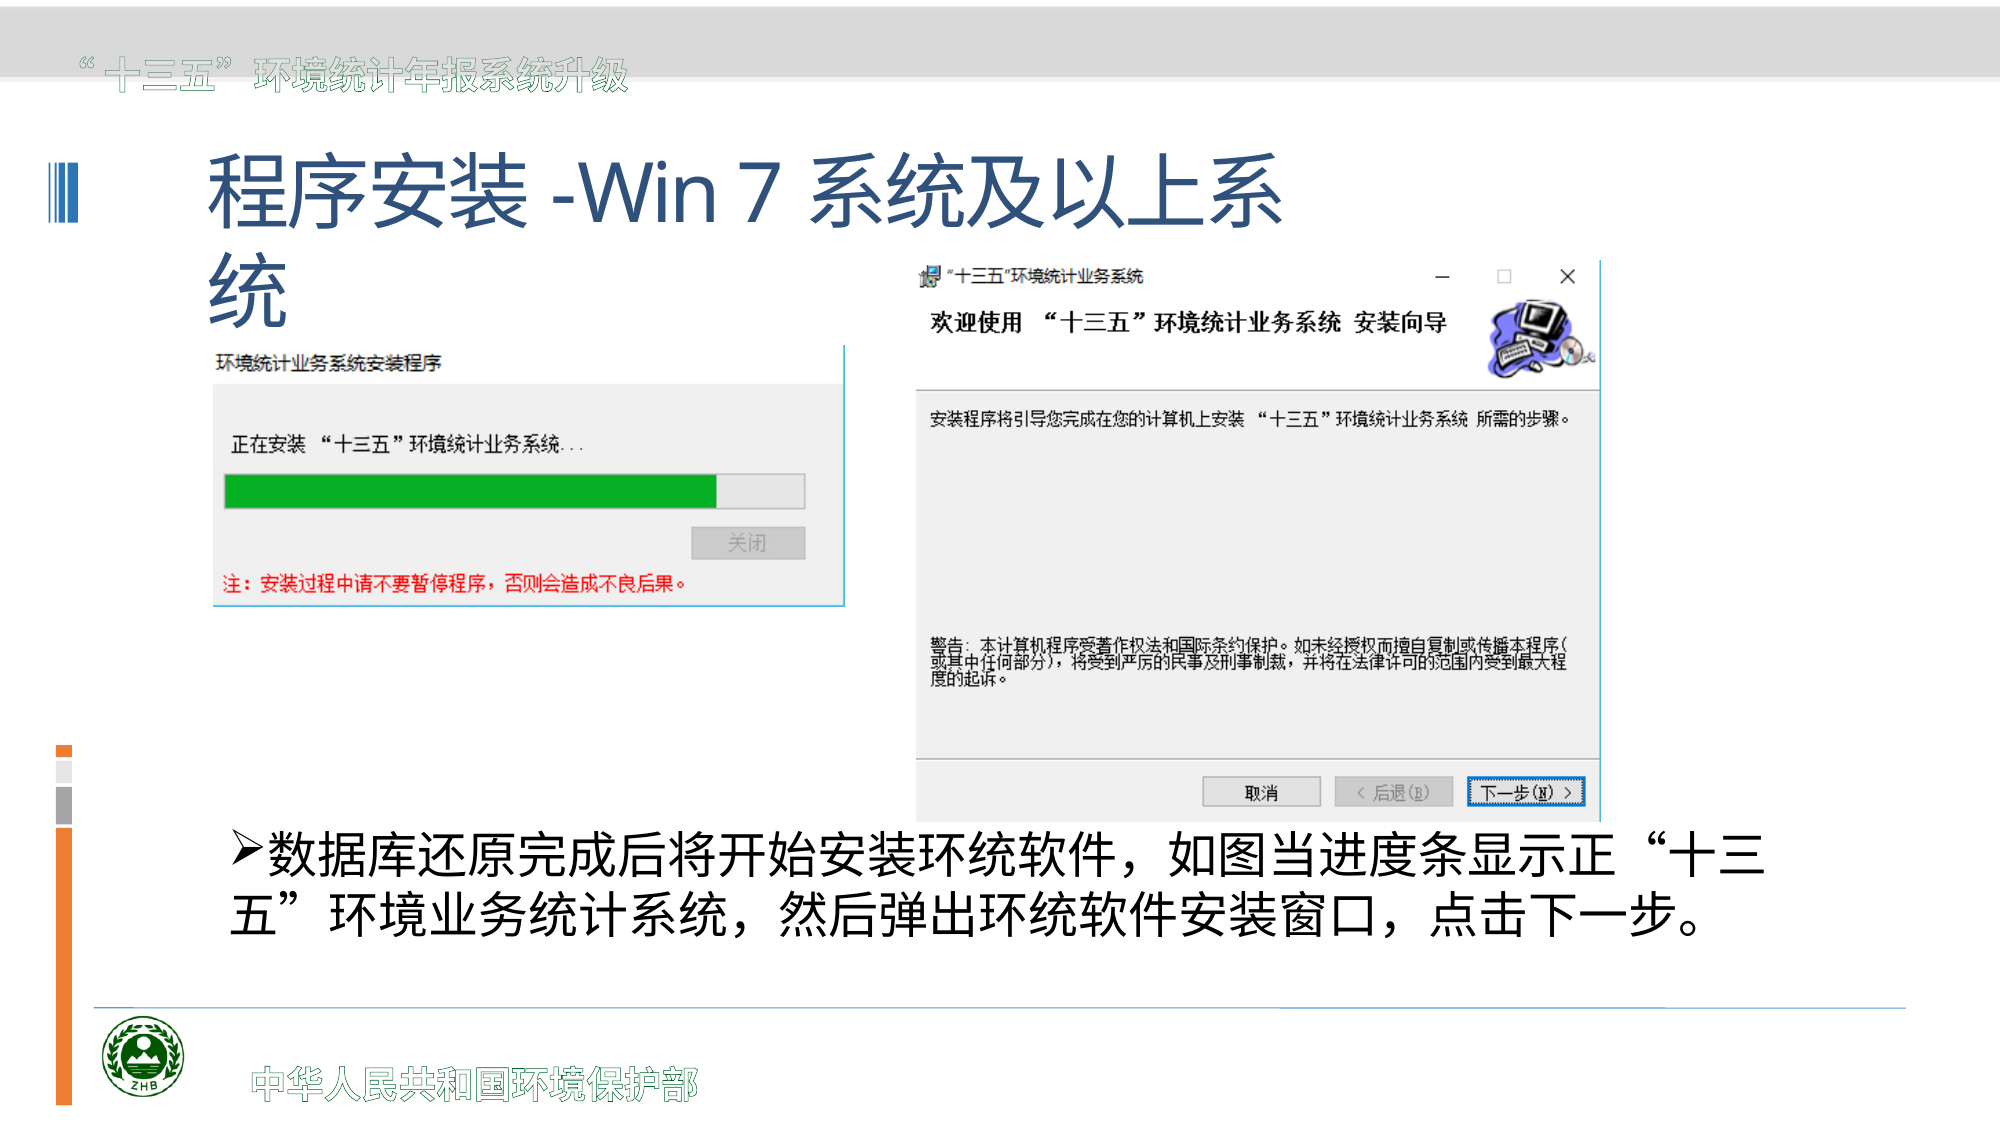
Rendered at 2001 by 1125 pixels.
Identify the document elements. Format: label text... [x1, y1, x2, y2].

text_box 程序安装-Win 7系统及以上系统 [192, 131, 1343, 261]
text_box 数据库还原完成后将开始安装环统软件，如图当进度条显示正“十三五”环境业务统计系统，然后弹出环统软件安装窗口，点击下一步。 [213, 816, 1842, 951]
picture [213, 345, 845, 607]
picture [93, 1007, 188, 1106]
picture [916, 260, 1601, 822]
